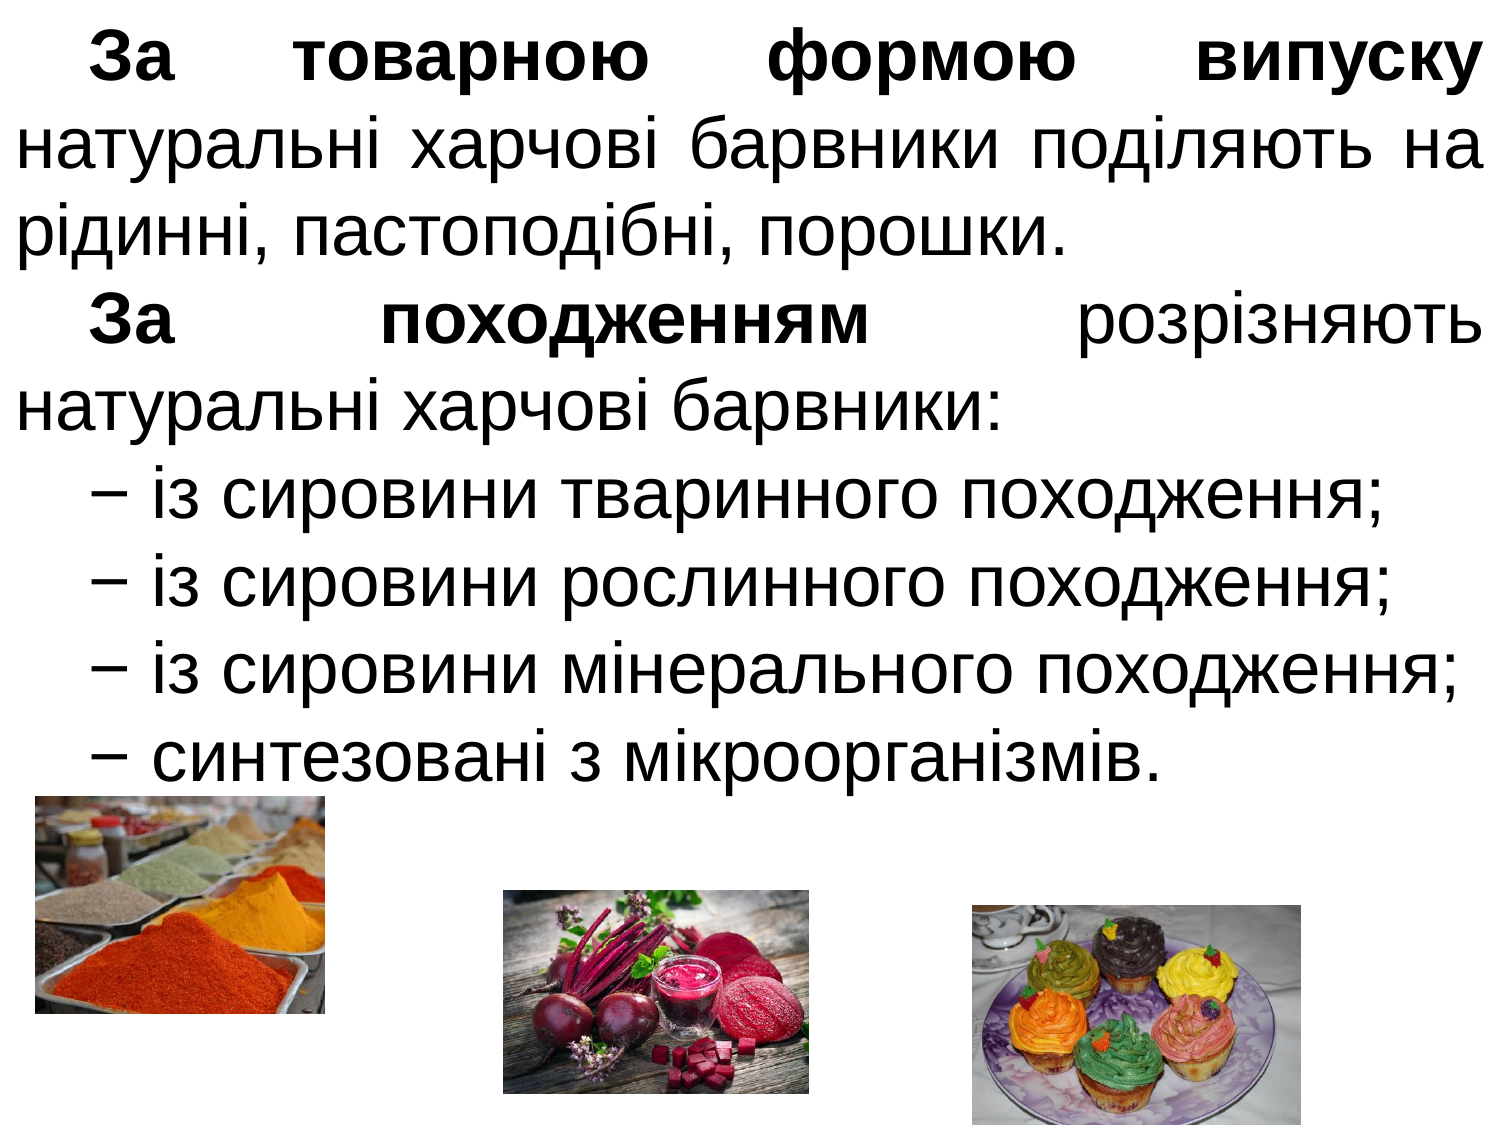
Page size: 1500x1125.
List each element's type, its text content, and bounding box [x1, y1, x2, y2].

picture [972, 904, 1301, 1125]
picture [503, 890, 809, 1094]
picture [34, 796, 325, 1014]
list За товарною формою випуску натуральні харчові барвники поділяють на рідинні, пастоподібні, порошки. За походженням розрізняють натуральні харчові барвники: − із сировини тваринного походження; − із сировини рослинного походження; − із сировини мінерального походження; − синтезовані з мікроорганізмів. [0, 0, 1500, 1125]
